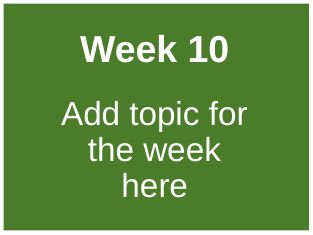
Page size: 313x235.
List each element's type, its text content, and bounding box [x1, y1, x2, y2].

text_box Add topic for the week here [23, 89, 286, 212]
text_box [3, 3, 310, 231]
text_box Week 10 [64, 17, 245, 78]
